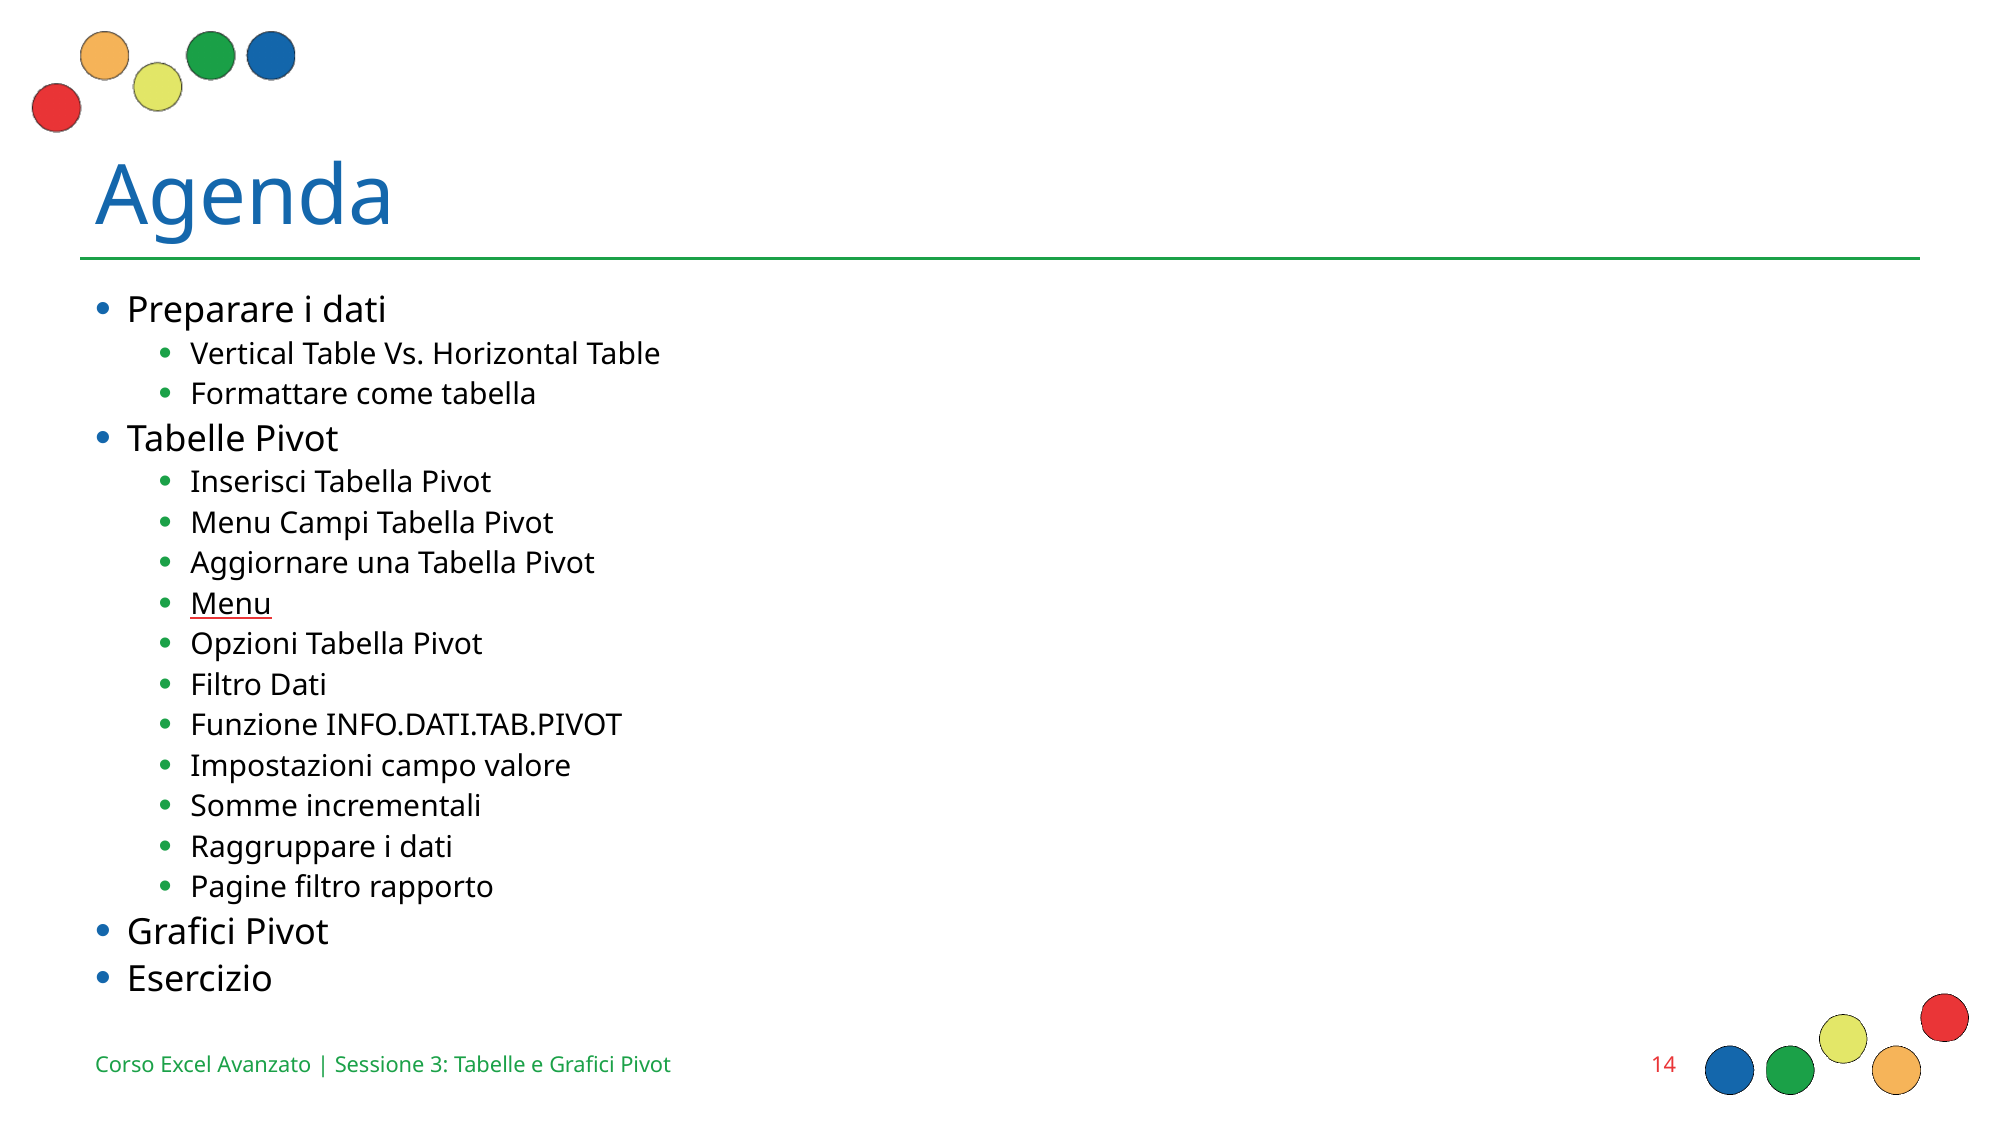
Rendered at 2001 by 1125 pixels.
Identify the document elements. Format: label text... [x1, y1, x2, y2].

picture [29, 30, 295, 135]
title Agenda [80, 123, 1920, 259]
slide_number 14 [1583, 1035, 1692, 1096]
picture [1704, 990, 1971, 1096]
footer Corso Excel Avanzato | Sessione 3: Tabelle e Grafici Pivot [80, 1035, 1571, 1096]
list Preparare i dati Vertical Table Vs. Horizontal Table Formattare come tabella Tabelle Pivot Inserisci Tabella Pivot Menu Campi Tabella Pivot Aggiornare una Tabella Pivot Menu Opzioni Tabella Pivot Filtro Dati Funzione INFO.DATI.TAB.PIVOT Impostazioni campo valore Somme incrementali Raggruppare i dati Pagine filtro rapporto Grafici Pivot Esercizio [80, 278, 1920, 1011]
